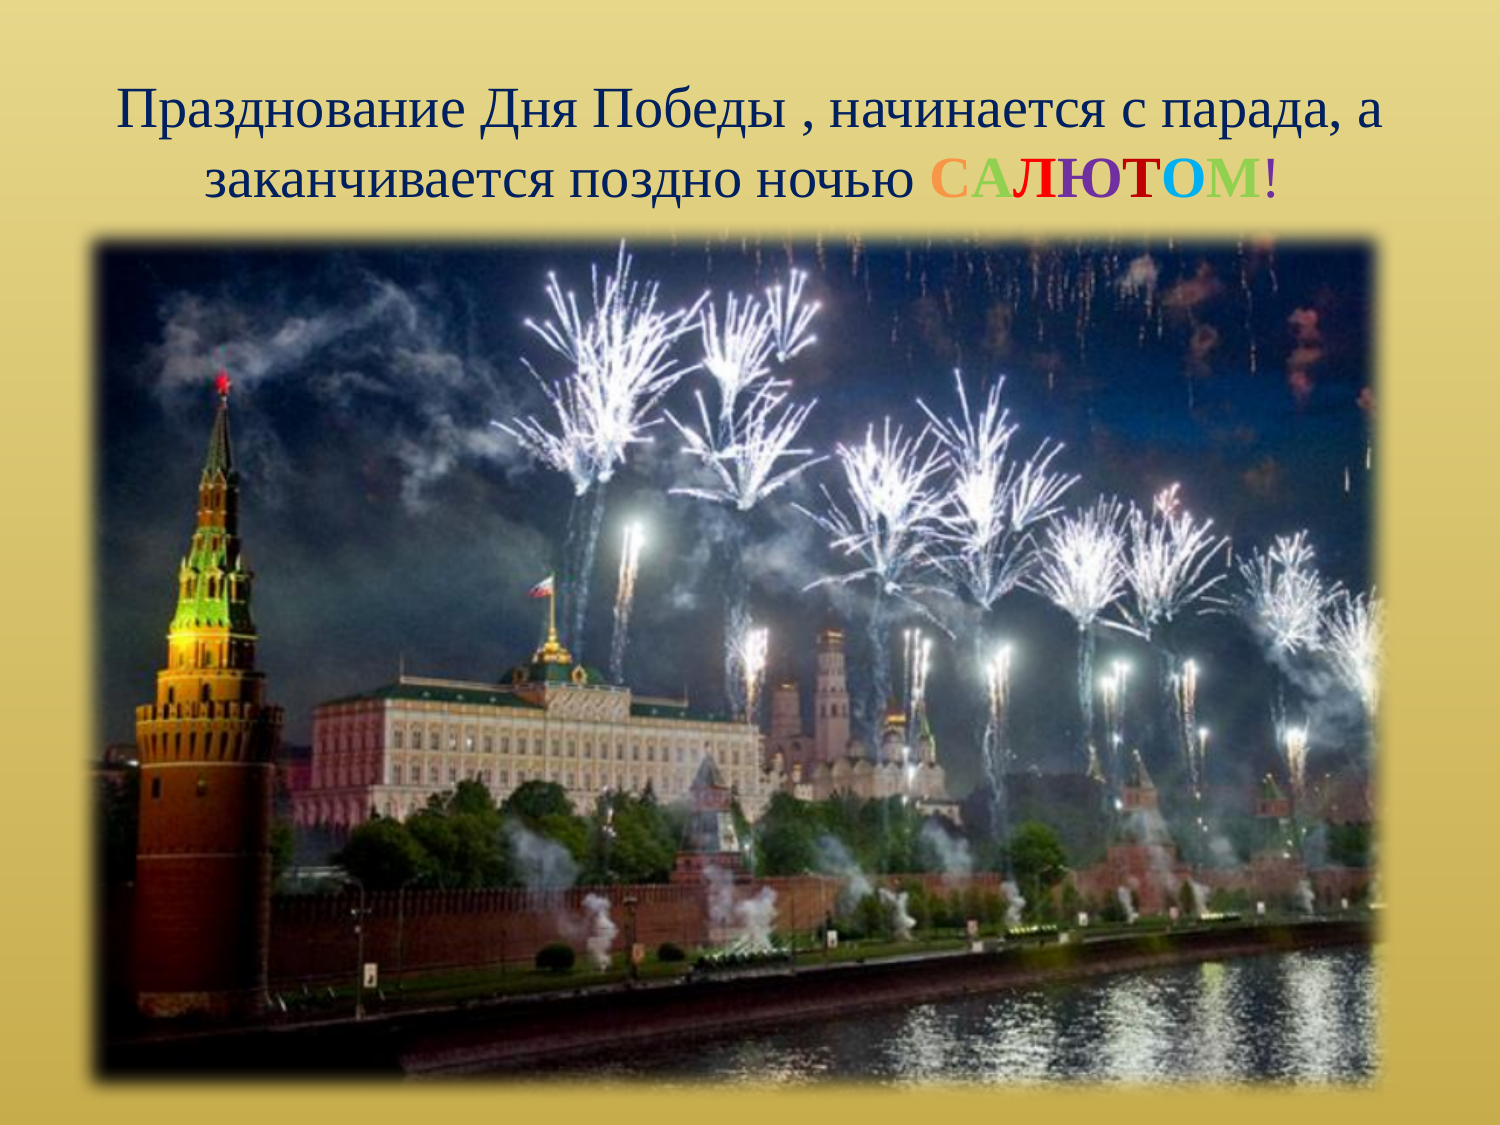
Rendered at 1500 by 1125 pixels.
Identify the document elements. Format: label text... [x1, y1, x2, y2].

title Празднование Дня Победы , начинается с парада, а заканчивается поздно ночью САЛЮТОМ! [75, 45, 1425, 233]
picture [74, 221, 1395, 1102]
